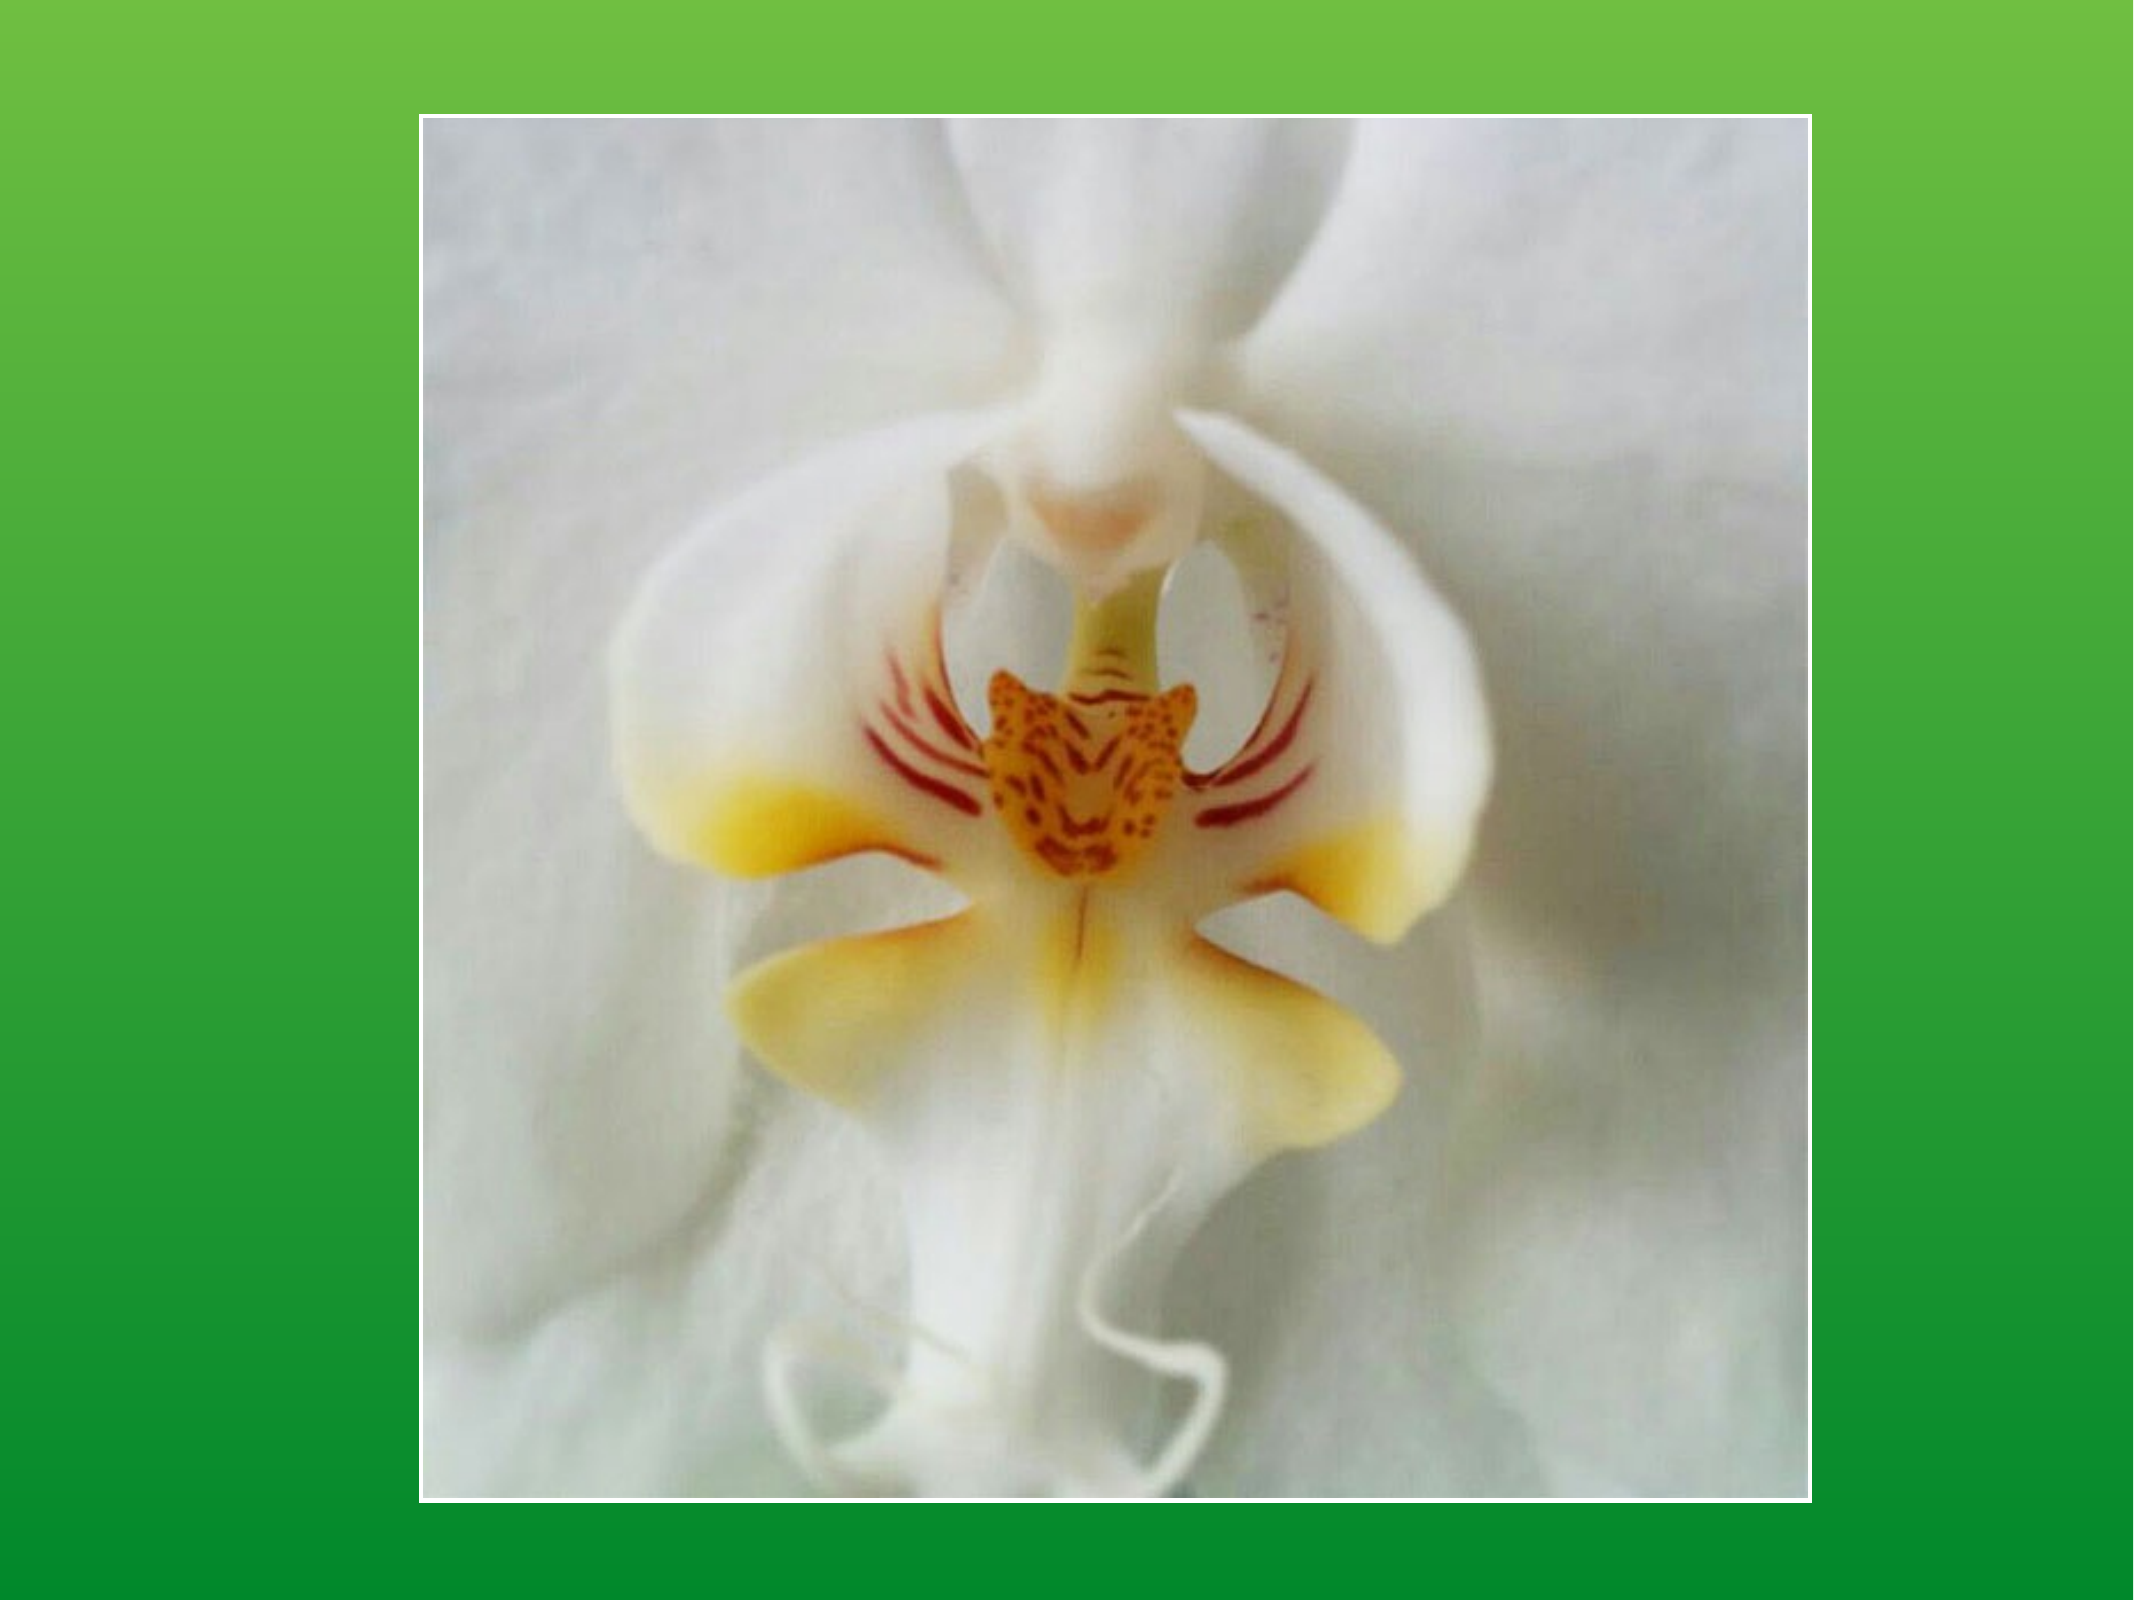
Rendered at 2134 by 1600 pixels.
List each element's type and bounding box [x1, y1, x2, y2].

picture [422, 117, 1809, 1499]
